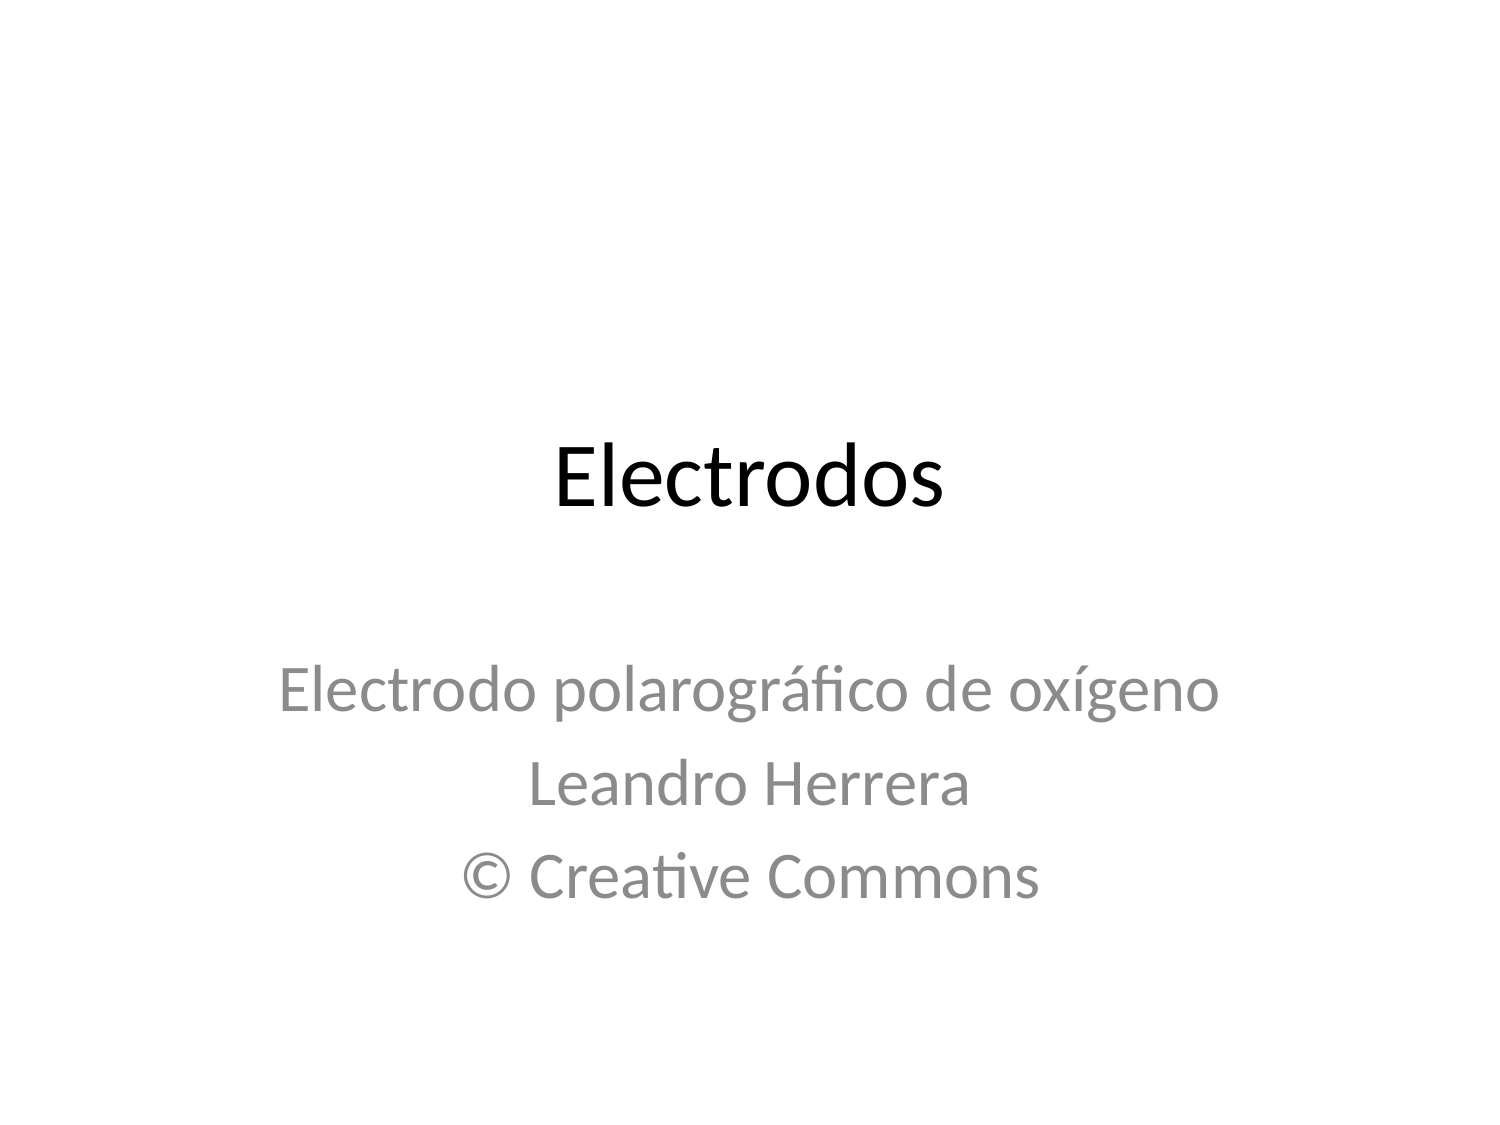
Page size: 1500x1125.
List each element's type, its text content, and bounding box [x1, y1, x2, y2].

subtitle Electrodo polarográfico de oxígeno Leandro Herrera © Creative Commons [225, 637, 1275, 925]
title Electrodos [112, 349, 1388, 591]
